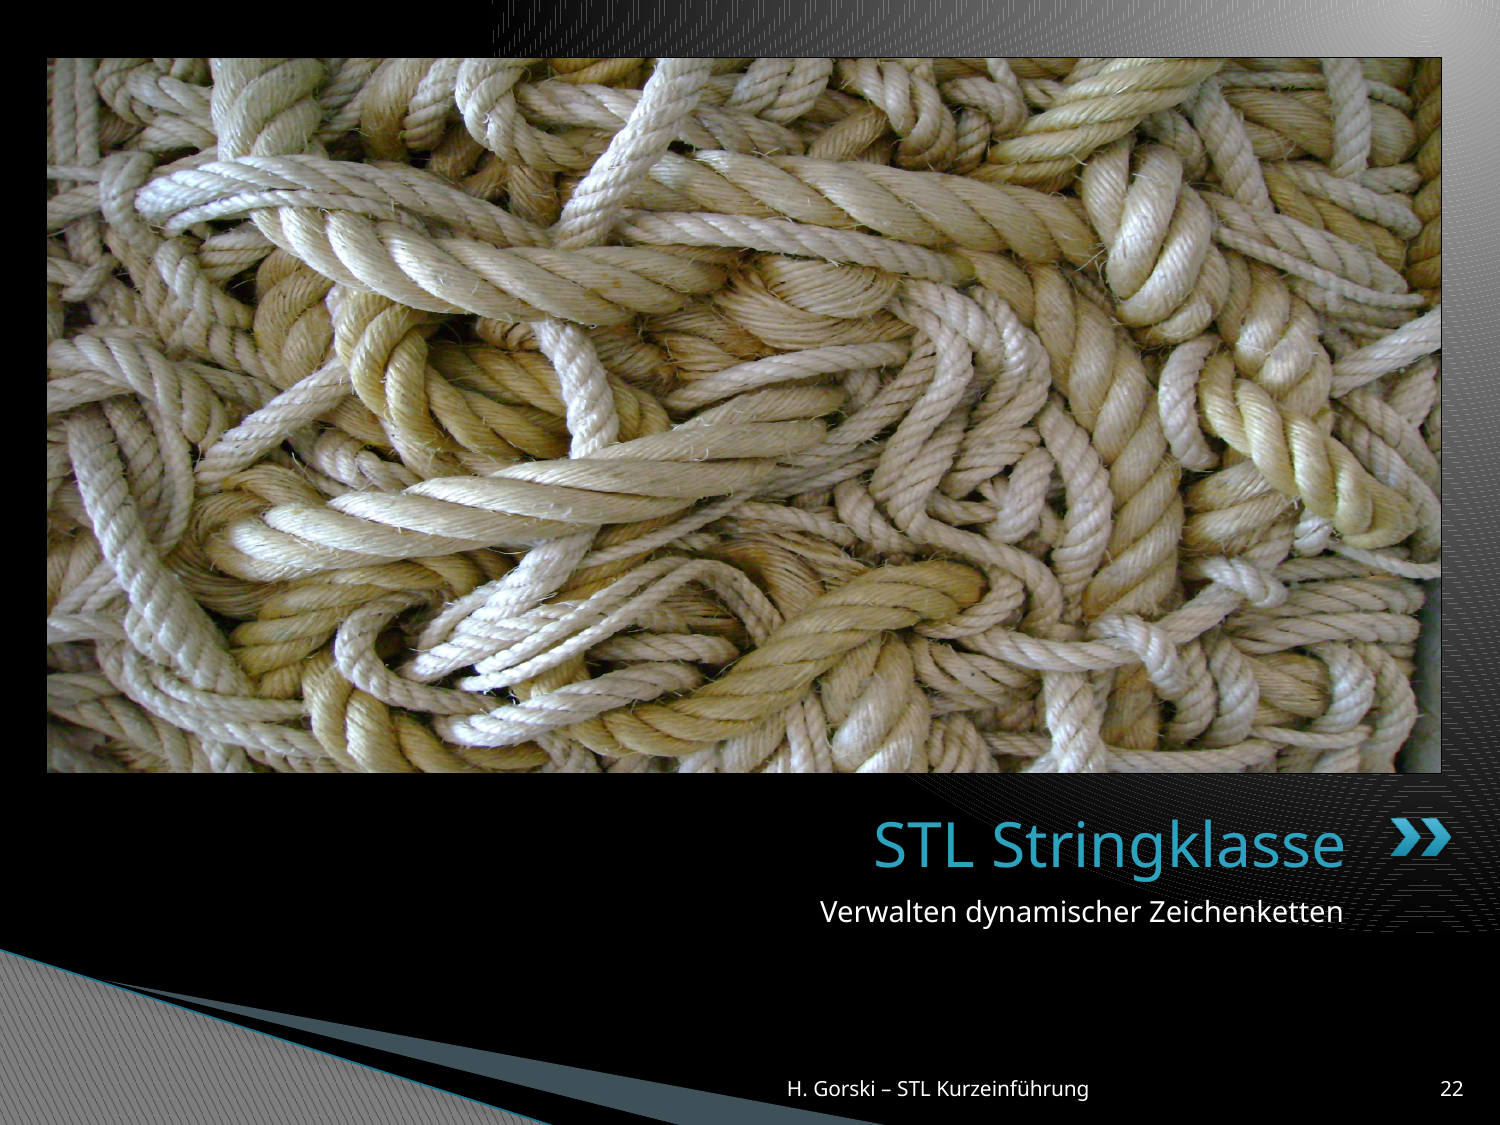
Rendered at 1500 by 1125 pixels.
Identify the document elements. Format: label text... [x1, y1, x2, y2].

list Verwalten dynamischer Zeichenketten [187, 892, 1363, 1000]
picture [0, 952, 543, 1125]
title STL Stringklasse [37, 798, 1363, 891]
picture [46, 56, 1442, 774]
footer H. Gorski – STL Kurzeinführung [718, 1051, 1105, 1112]
slide_number 22 [1418, 1051, 1479, 1112]
